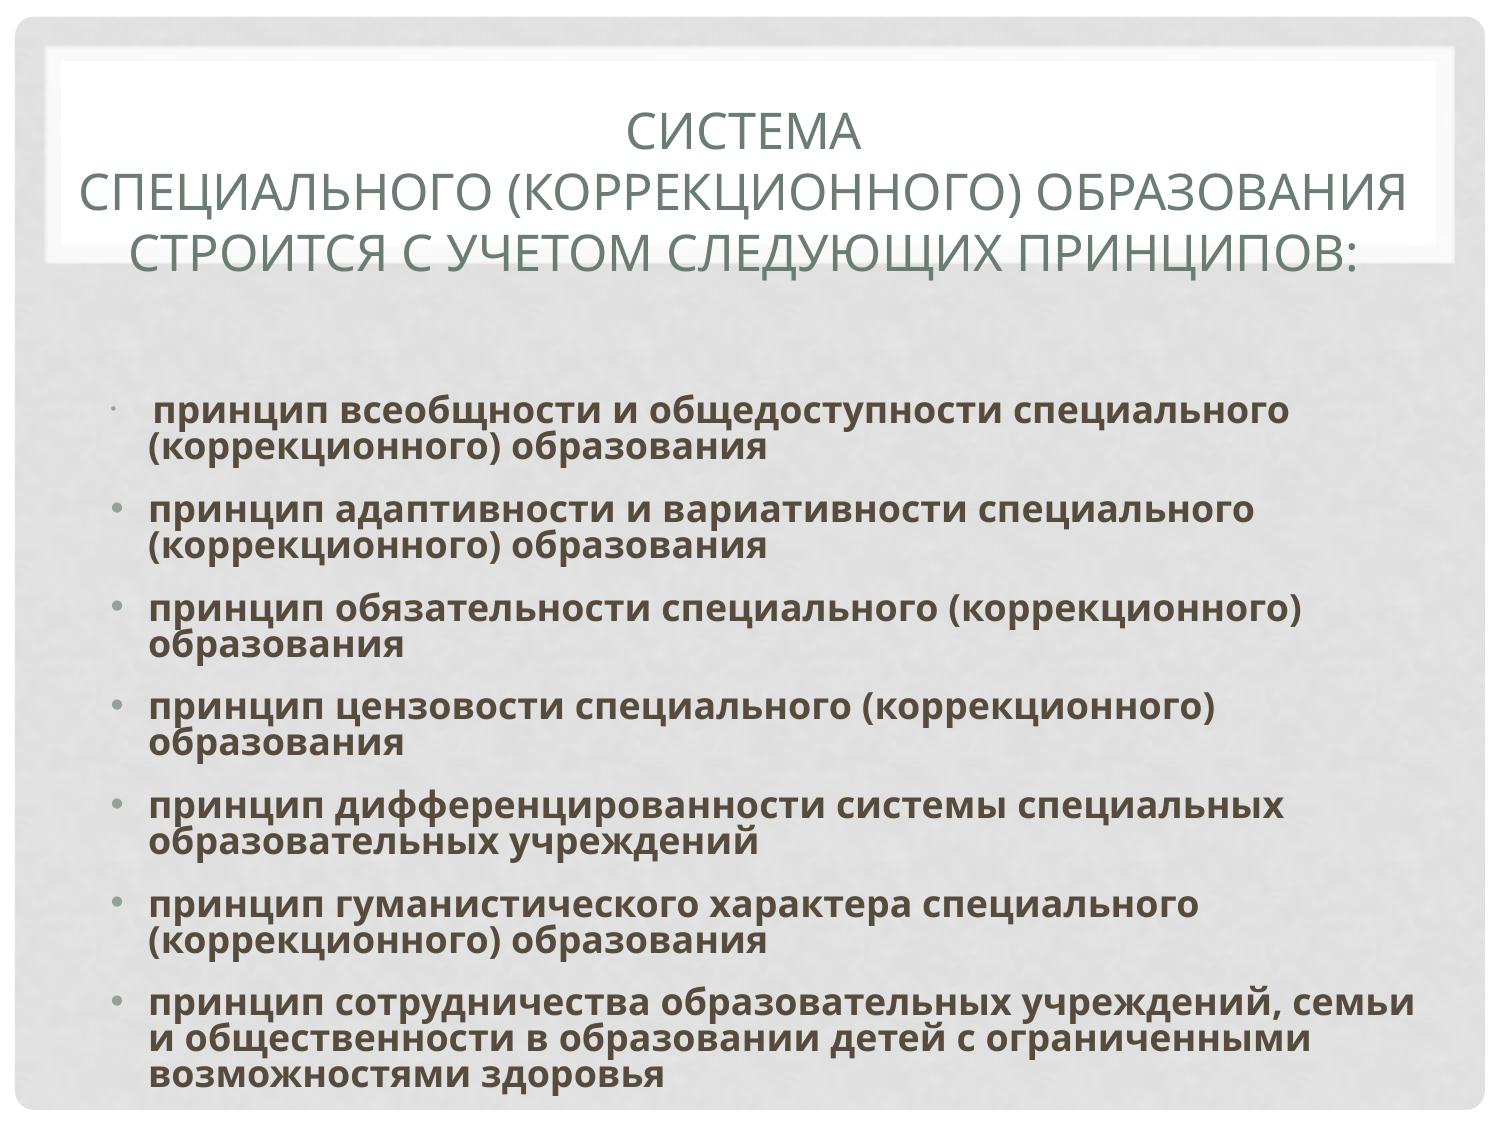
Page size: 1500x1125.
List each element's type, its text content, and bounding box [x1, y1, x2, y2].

list принцип всеобщности и общедоступности специального (коррекционного) образования принцип адаптивности и вариативности специального (коррекционного) образования принцип обязательности специального (коррекционного) образования принцип цензовости специального (коррекционного) образования принцип дифференцированности системы специальных образовательных учреждений принцип гуманистического характера специального (коррекционного) образования принцип сотрудничества образовательных учреждений, семьи и общественности в образовании детей с ограниченными возможностями здоровья [76, 387, 1459, 1083]
title Система специального (коррекционного) образования строится с учетом следующих принципов: [41, 90, 1447, 291]
